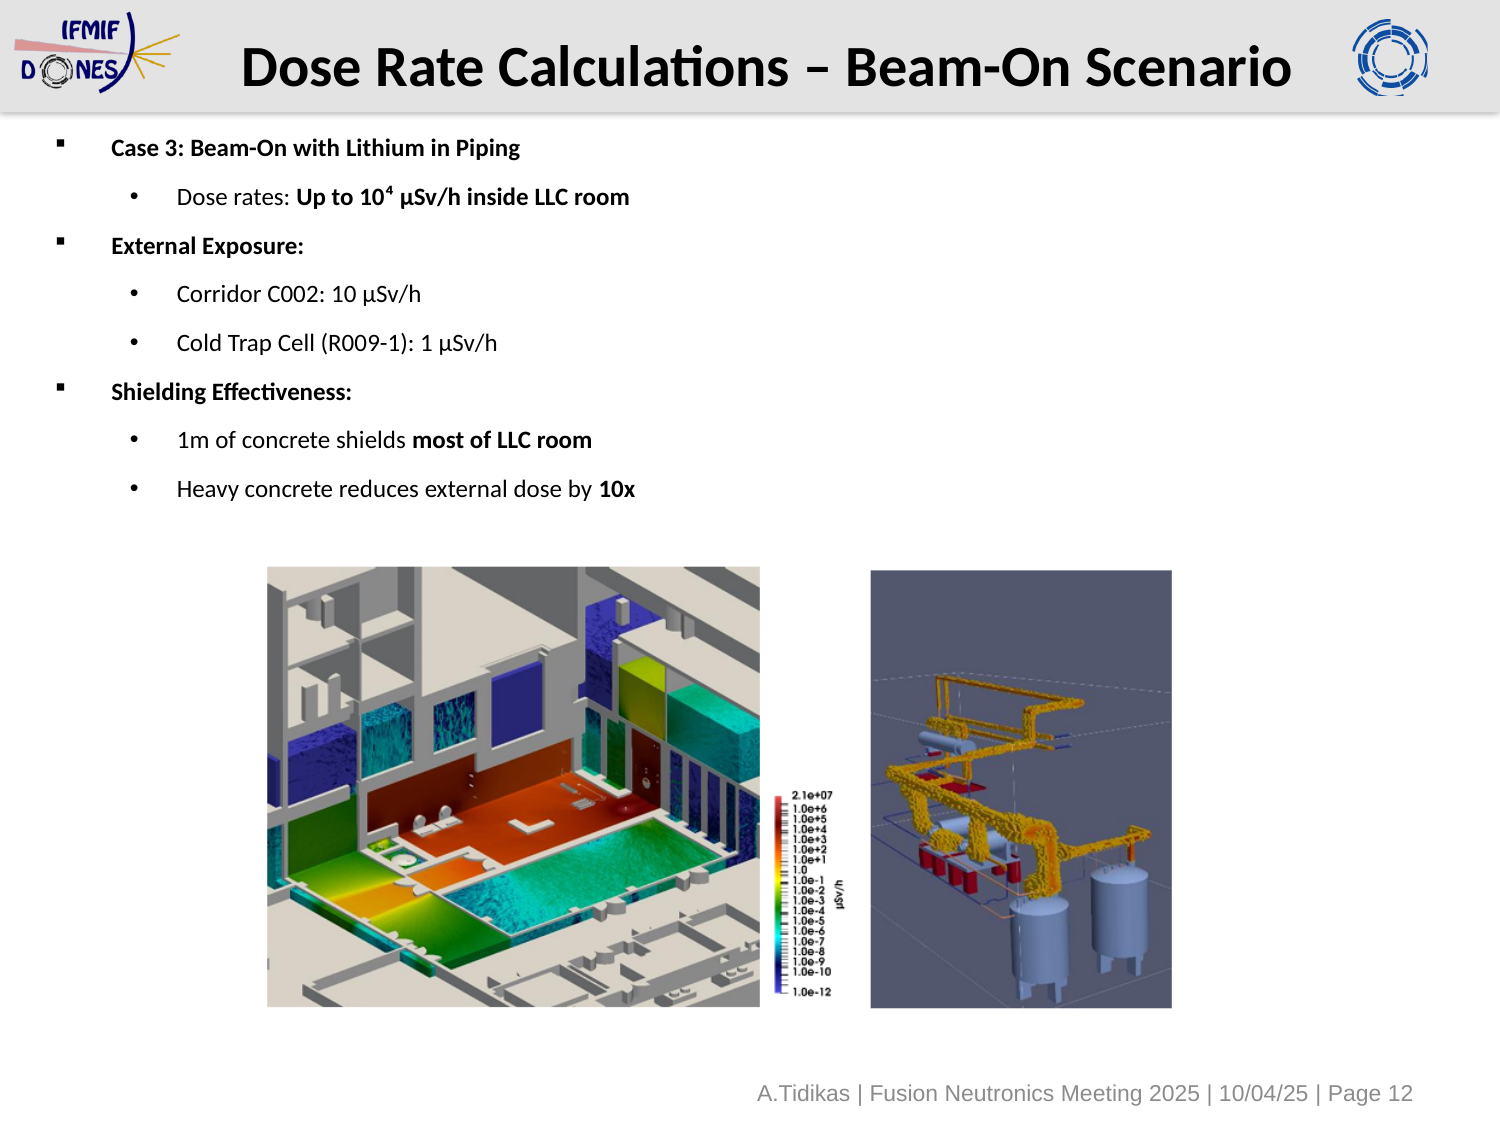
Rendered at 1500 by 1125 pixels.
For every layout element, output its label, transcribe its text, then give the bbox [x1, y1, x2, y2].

picture [5, 7, 180, 102]
text_box Case 3: Beam-On with Lithium in Piping Dose rates: Up to 10⁴ μSv/h inside LLC room External Exposure: Corridor C002: 10 μSv/h Cold Trap Cell (R009-1): 1 μSv/h Shielding Effectiveness: 1m of concrete shields most of LLC room Heavy concrete reduces external dose by 10x [40, 122, 1460, 510]
picture [242, 562, 1184, 1018]
footer A.Tidikas | Fusion Neutronics Meeting 2025 | 10/04/25 | Page 12 [76, 1070, 1429, 1115]
title Dose Rate Calculations – Beam-On Scenario [206, 26, 1329, 102]
